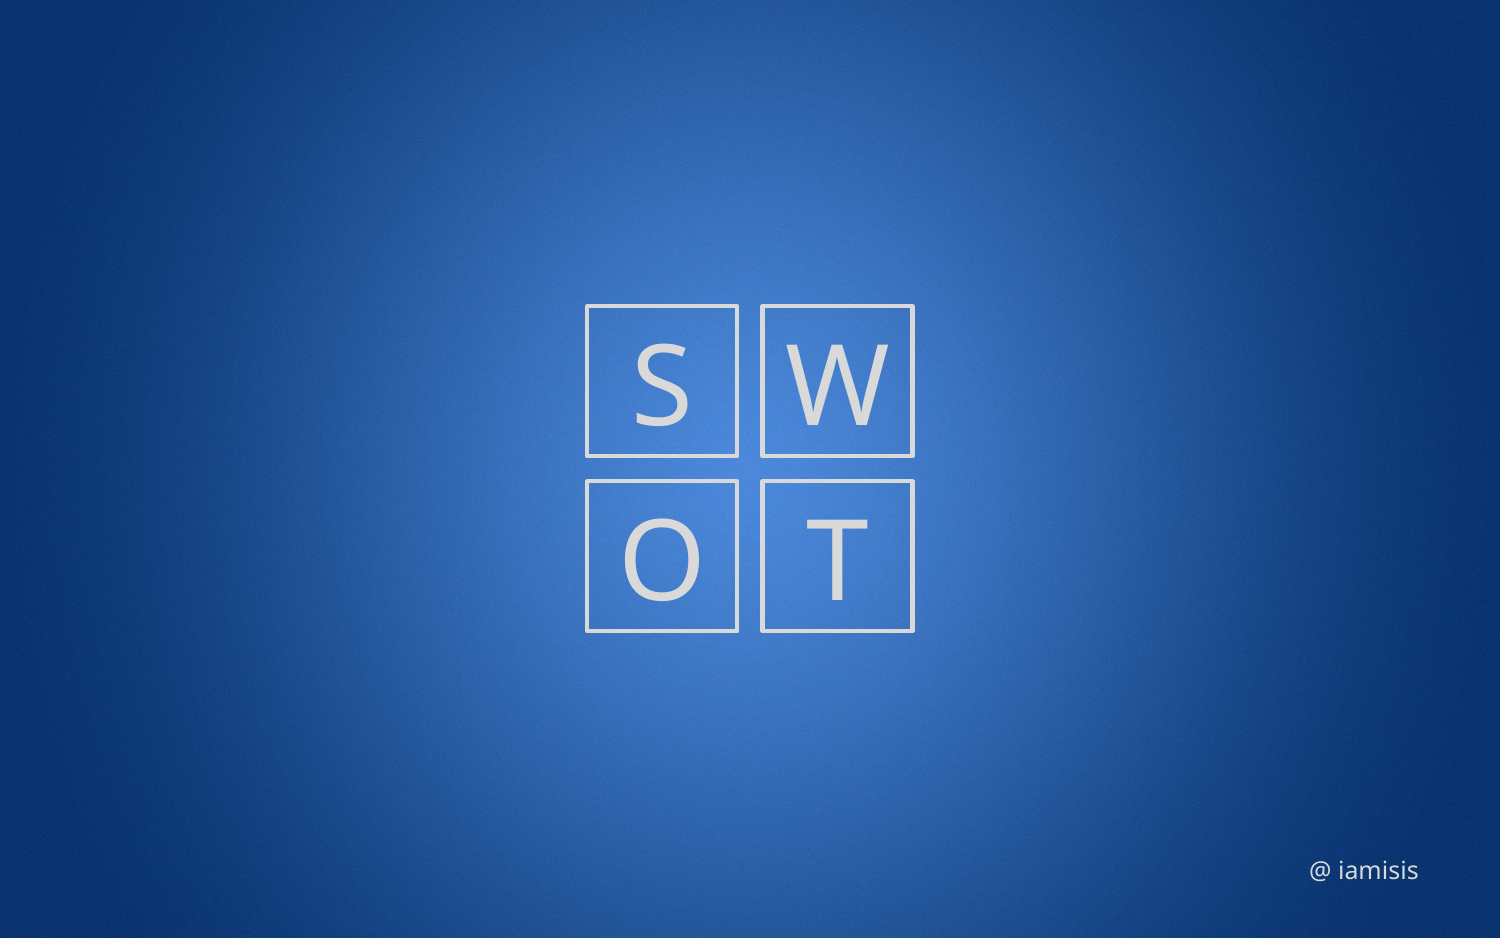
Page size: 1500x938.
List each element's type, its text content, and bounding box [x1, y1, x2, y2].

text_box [762, 480, 913, 633]
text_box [762, 305, 913, 458]
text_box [587, 480, 738, 633]
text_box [587, 305, 738, 458]
picture [0, 0, 1500, 938]
text_box @ iamisis [1294, 846, 1434, 892]
